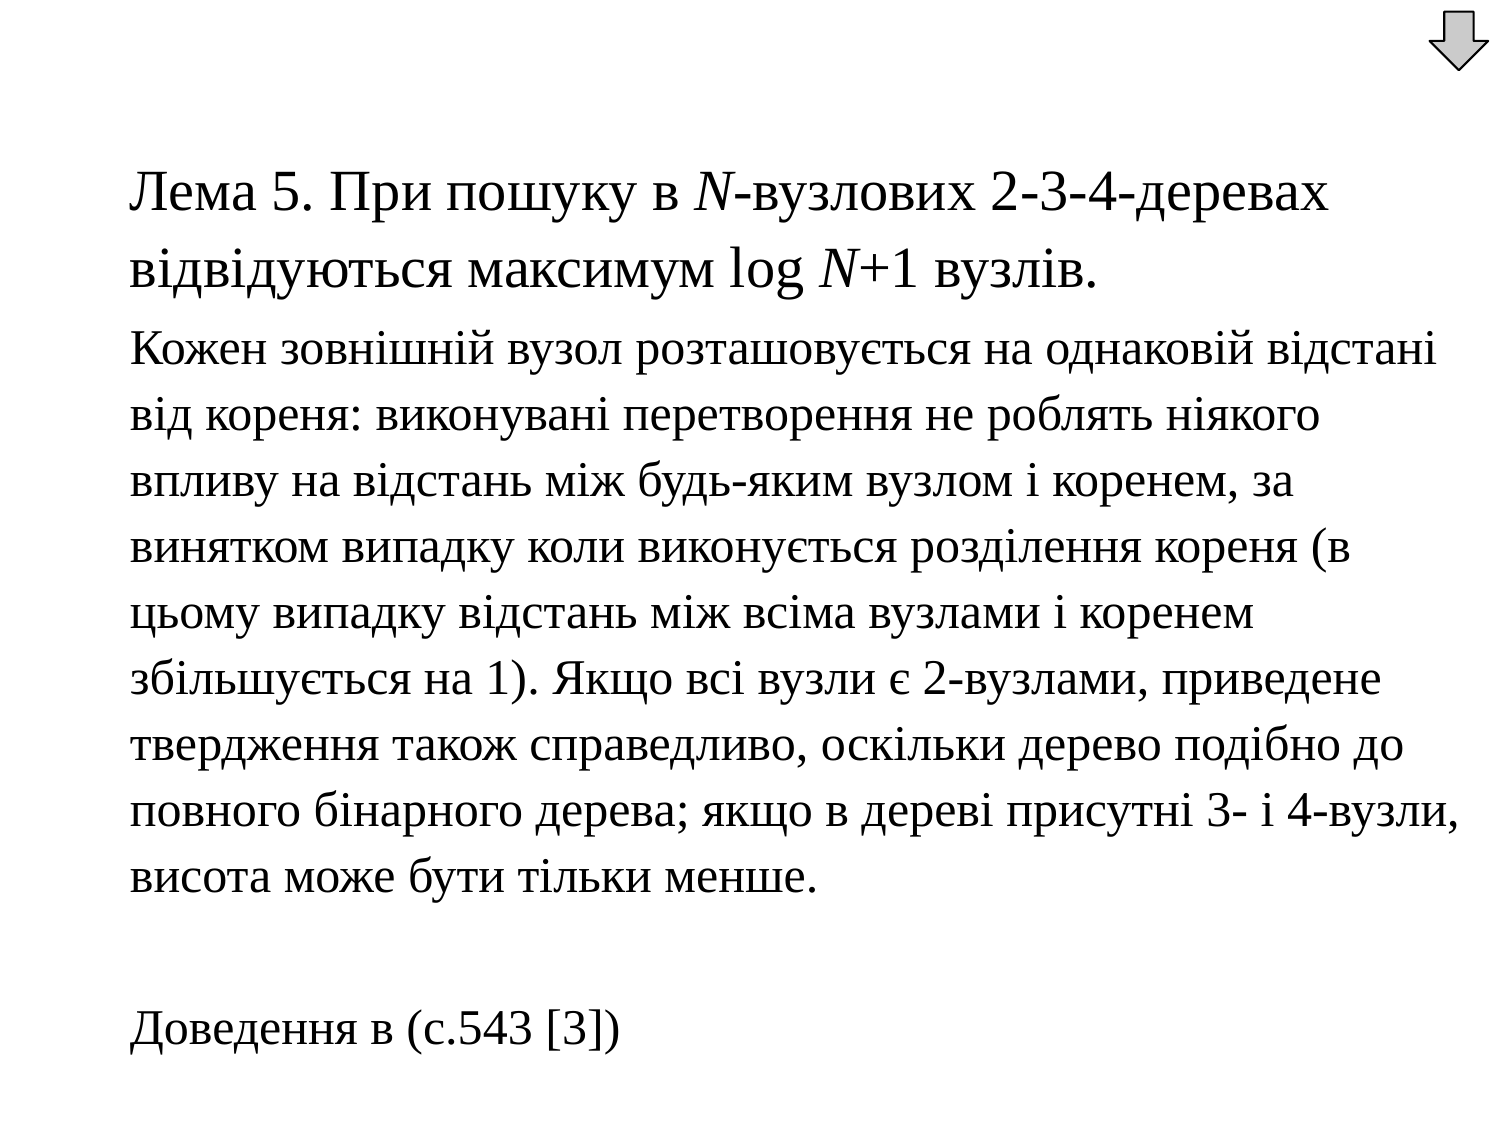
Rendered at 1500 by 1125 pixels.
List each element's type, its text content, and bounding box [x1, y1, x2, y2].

list Лема 5. При пошуку в N-вузлових 2-3-4-деревах відвідуються максимум log N+1 вузлів. Кожен зовнішній вузол розташовується на однаковій відстані від кореня: виконувані перетворення не роблять ніякого впливу на відстань між будь-яким вузлом і коренем, за винятком випадку коли виконується розділення кореня (в цьому випадку відстань між всіма вузлами і коренем збільшується на 1). Якщо всі вузли є 2-вузлами, приведене твердження також справедливо, оскільки дерево подібно до повного бінарного дерева; якщо в дереві присутні 3- і 4-вузли, висота може бути тільки менше. Доведення в (с.543 [3]) [0, 136, 1500, 1125]
text_box [1429, 11, 1489, 71]
